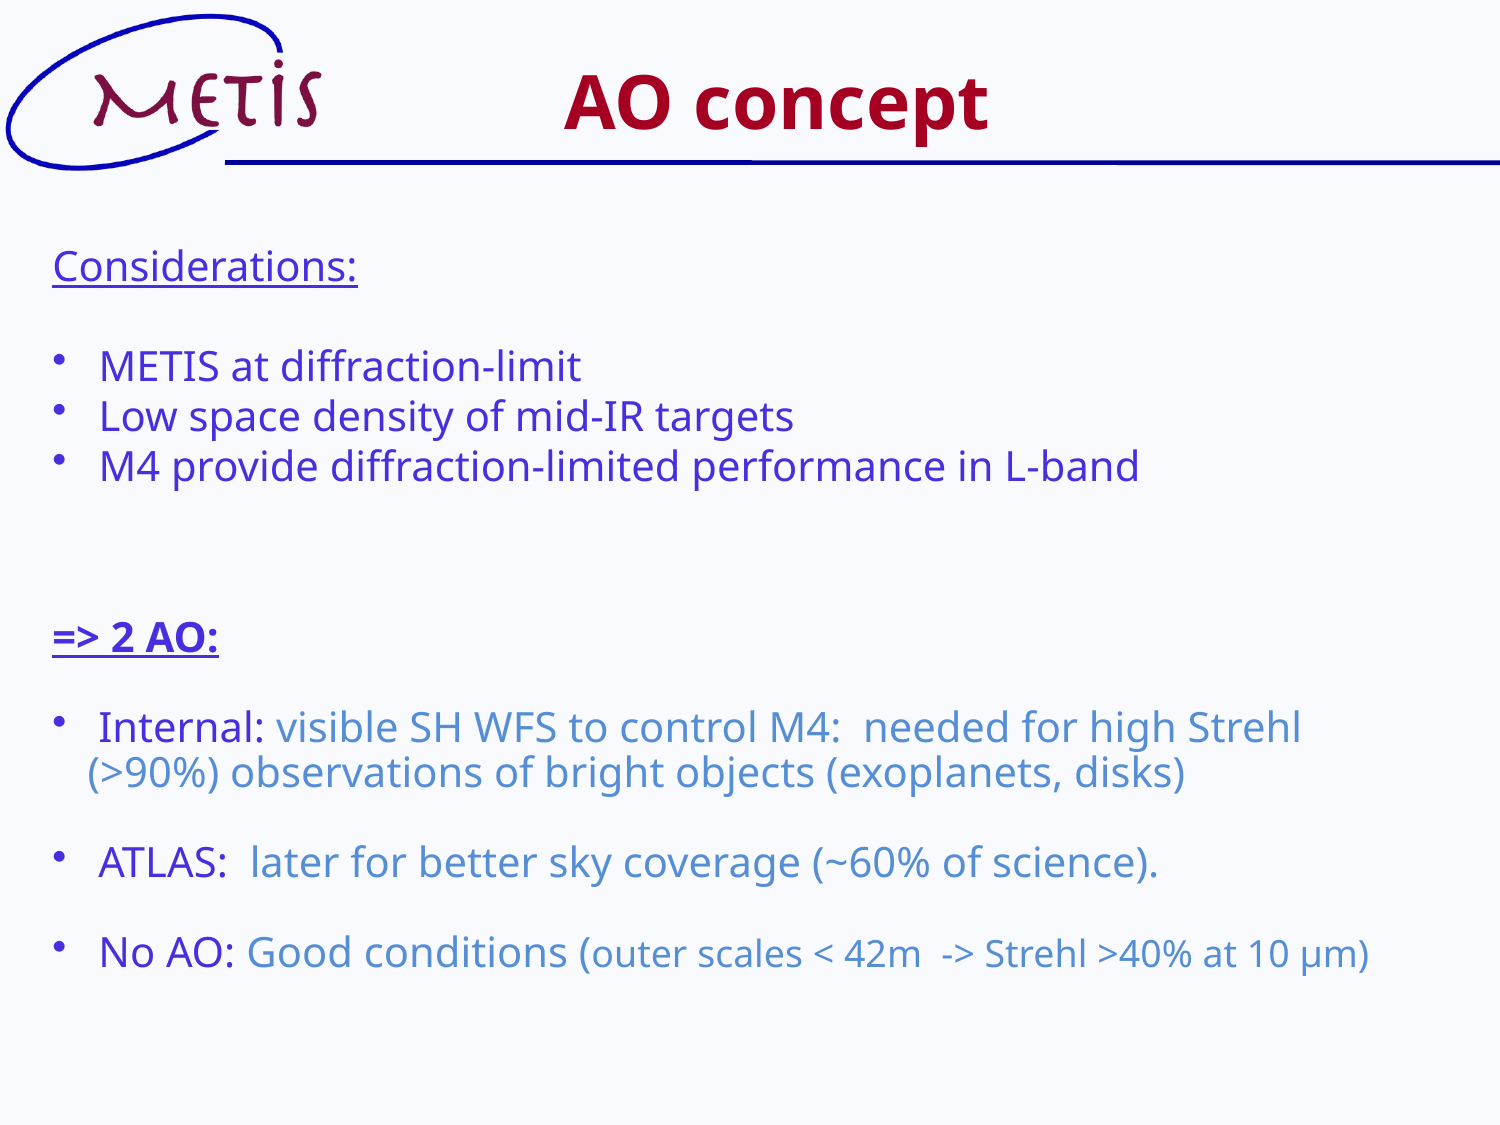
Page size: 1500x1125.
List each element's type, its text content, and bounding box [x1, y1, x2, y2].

text_box => 2 AO: Internal: visible SH WFS to control M4: needed for high Strehl (>90%) observations of bright objects (exoplanets, disks) ATLAS: later for better sky coverage (~60% of science). No AO: Good conditions (outer scales < 42m -> Strehl >40% at 10 µm) [37, 608, 1450, 984]
text_box Considerations: METIS at diffraction-limit Low space density of mid-IR targets M4 provide diffraction-limited performance in L-band [37, 232, 1500, 498]
title AO concept [137, 12, 1438, 188]
picture [0, 0, 337, 188]
